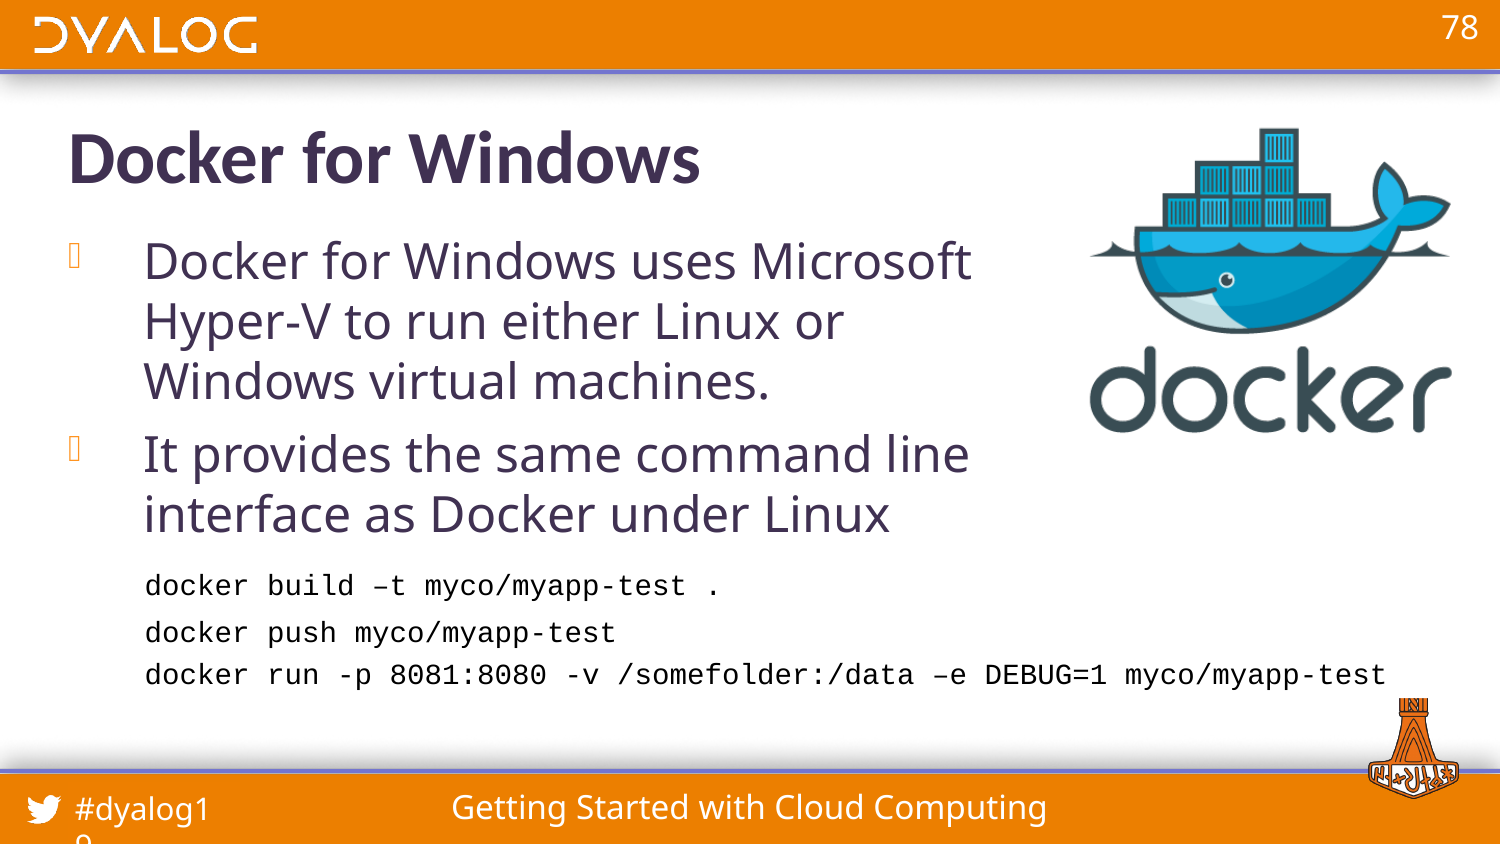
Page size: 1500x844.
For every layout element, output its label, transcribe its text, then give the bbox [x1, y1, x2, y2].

picture [0, 679, 1500, 844]
title Docker for Windows [53, 104, 1444, 202]
picture [0, 0, 1500, 108]
text_box docker run -p 8081:8080 -v /somefolder:/data –e DEBUG=1 myco/myapp-test [129, 647, 1437, 699]
picture [1067, 111, 1483, 456]
list Docker for Windows uses Microsoft Hyper-V to run either Linux or Windows virtual machines. It provides the same command line interface as Docker under Linux [53, 222, 1069, 740]
text_box docker build –t myco/myapp-test . [129, 558, 1127, 606]
text_box docker push myco/myapp-test [129, 606, 1127, 657]
